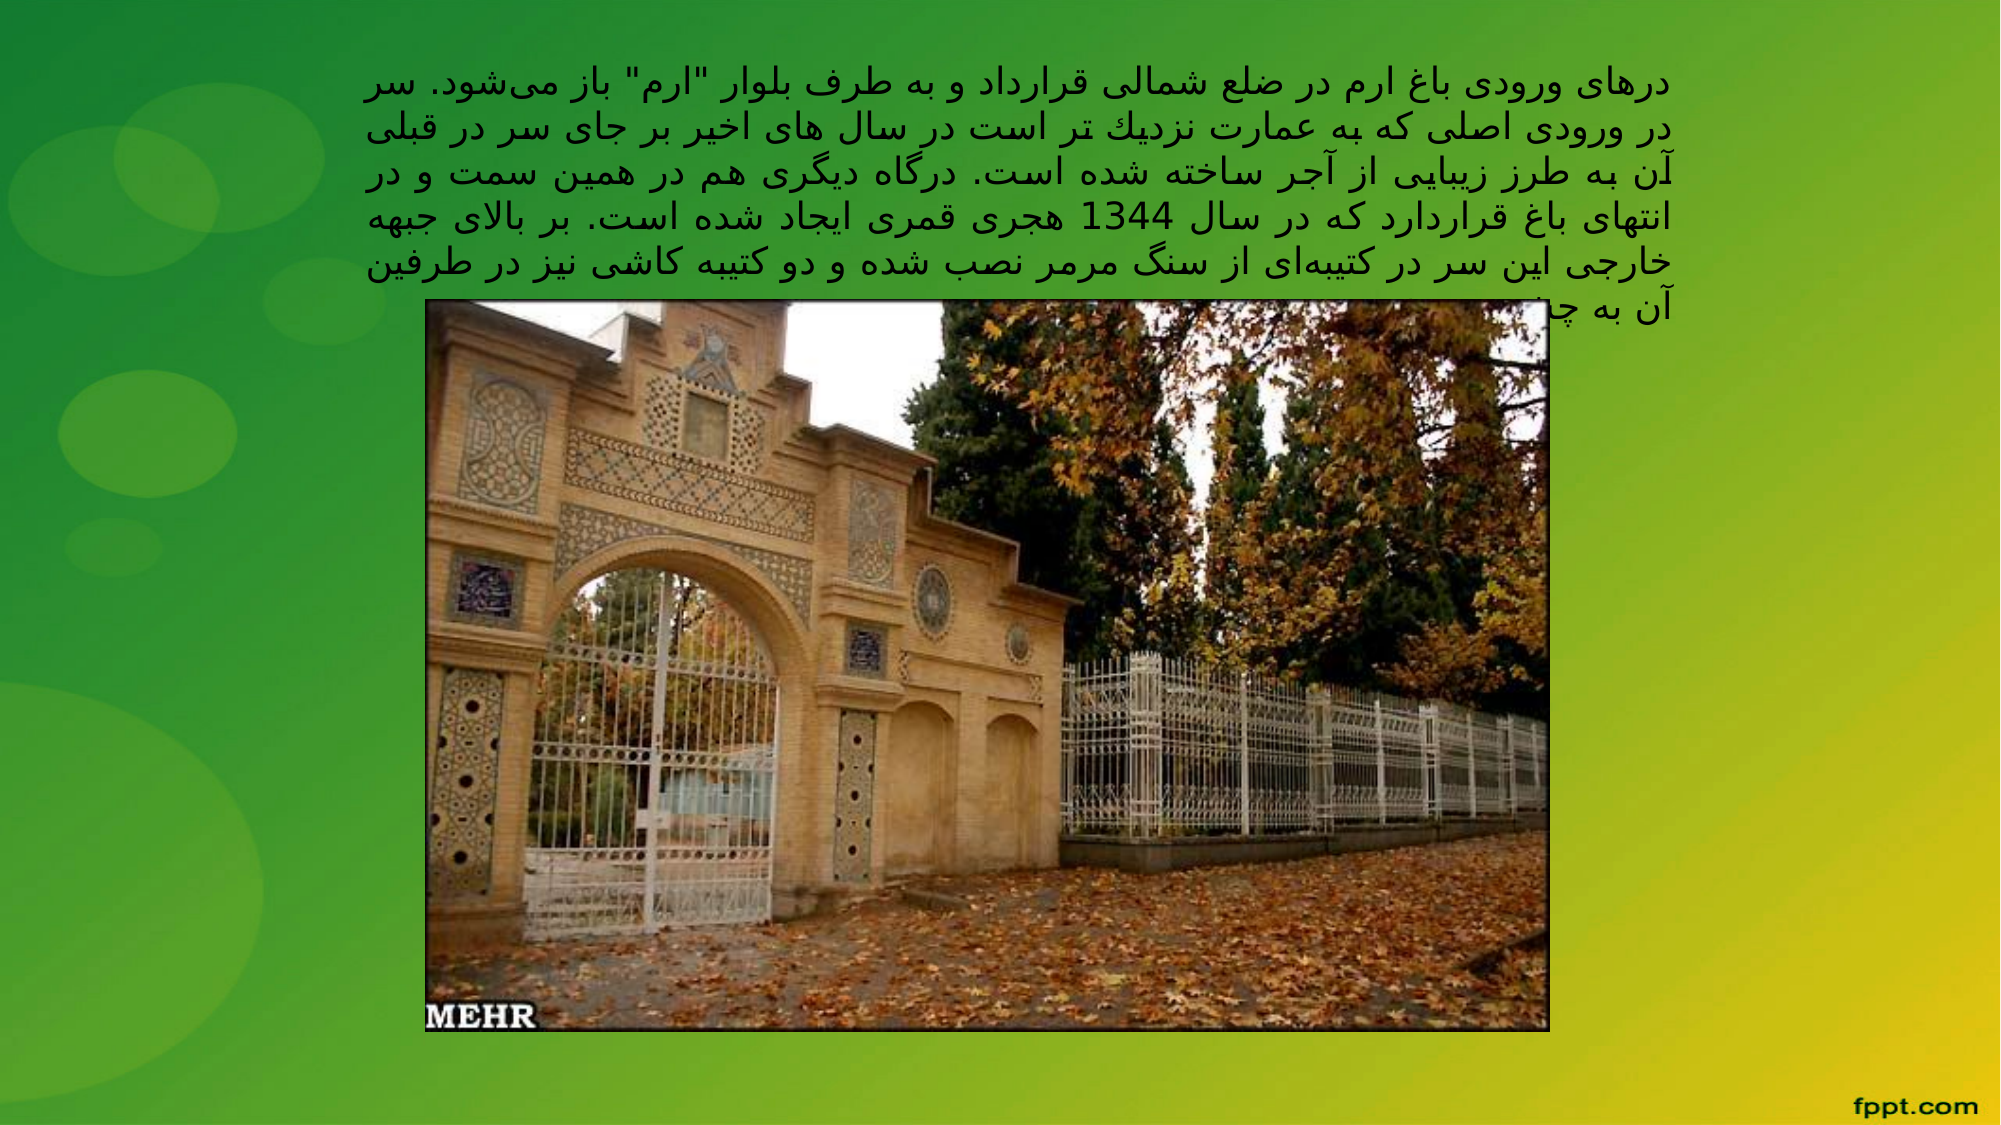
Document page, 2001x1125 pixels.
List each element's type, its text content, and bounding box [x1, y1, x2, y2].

picture [0, 0, 2001, 1125]
text_box درهای ورودی باغ ارم در ضلع شمالی قرارداد و به طرف بلوار "ارم" باز می‌شود. سر در ورودی اصلی كه به عمارت نزدیك تر است در سال های اخیر بر جای سر در قبلی آن به طرز زیبایی از آجر ساخته شده است. درگاه دیگری هم در همین سمت و در انتهای باغ قراردارد كه در سال 1344 هجری قمری ایجاد شده است. بر بالای جبهه خارجی این سر در كتیبه‌ای از سنگ مرمر نصب شده و دو كتیبه كاشی نیز در طرفین آن به چشم می ‌خورد. [349, 49, 1688, 335]
